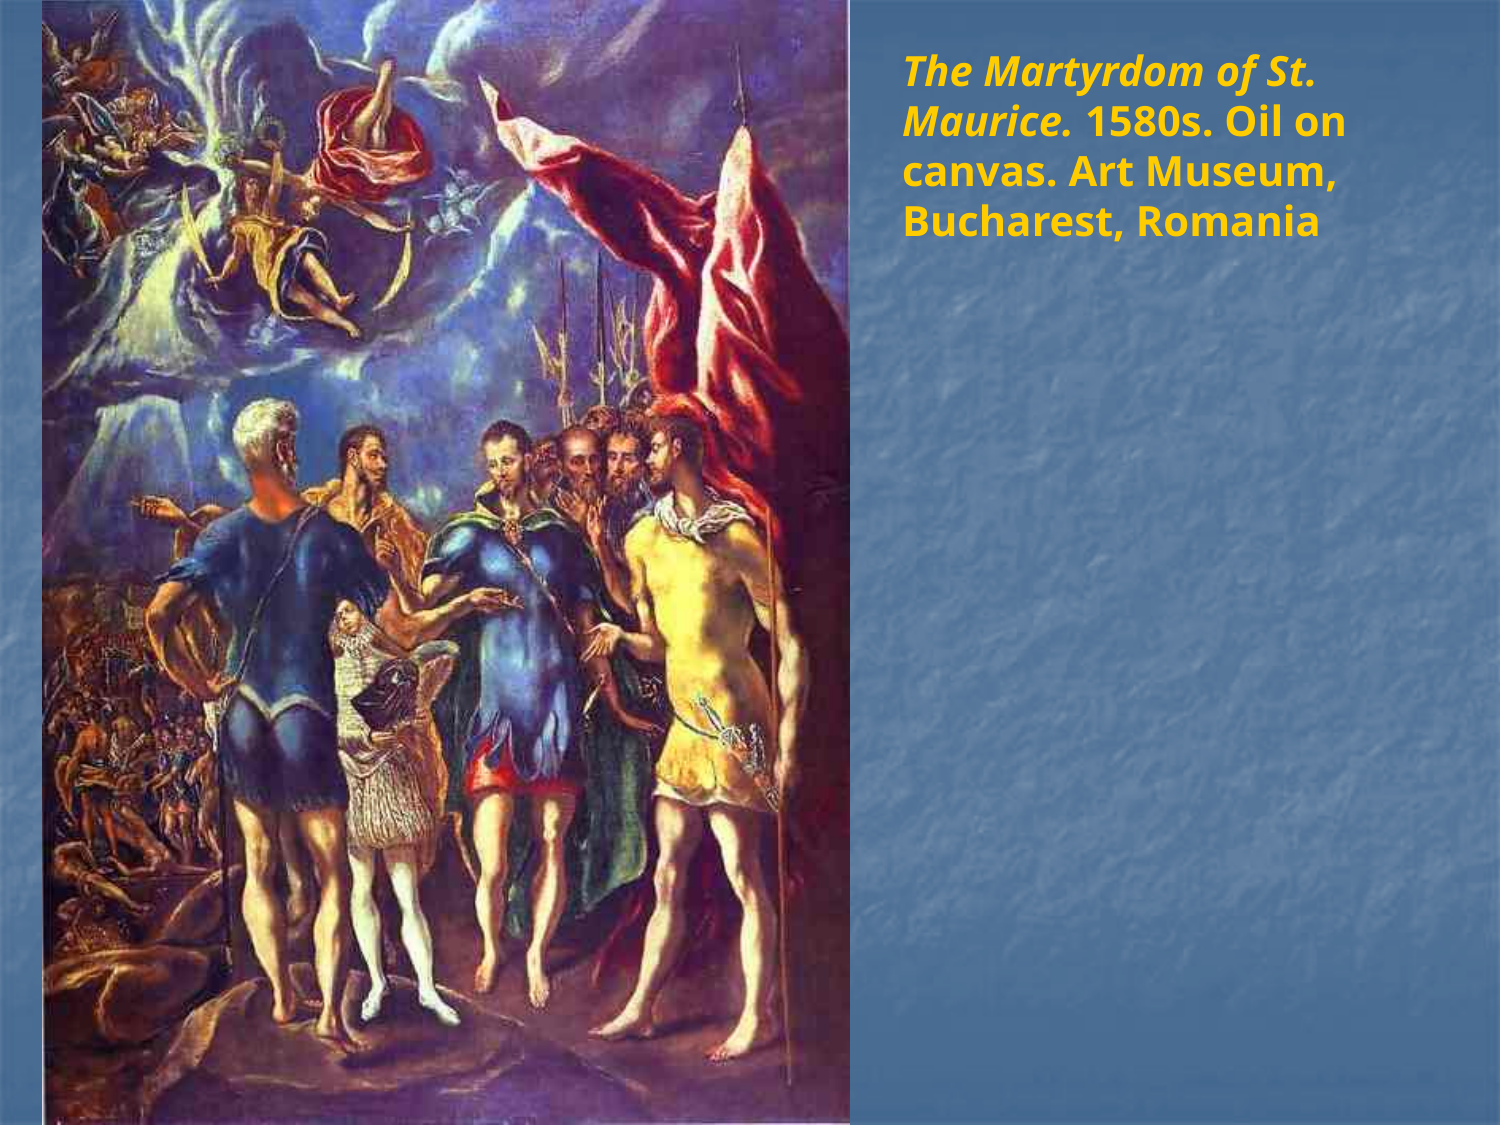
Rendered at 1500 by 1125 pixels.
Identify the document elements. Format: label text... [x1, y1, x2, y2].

picture [42, 0, 851, 1125]
text_box The Martyrdom of St. Maurice. 1580s. Oil on canvas. Art Museum, Bucharest, Romania [887, 37, 1500, 368]
